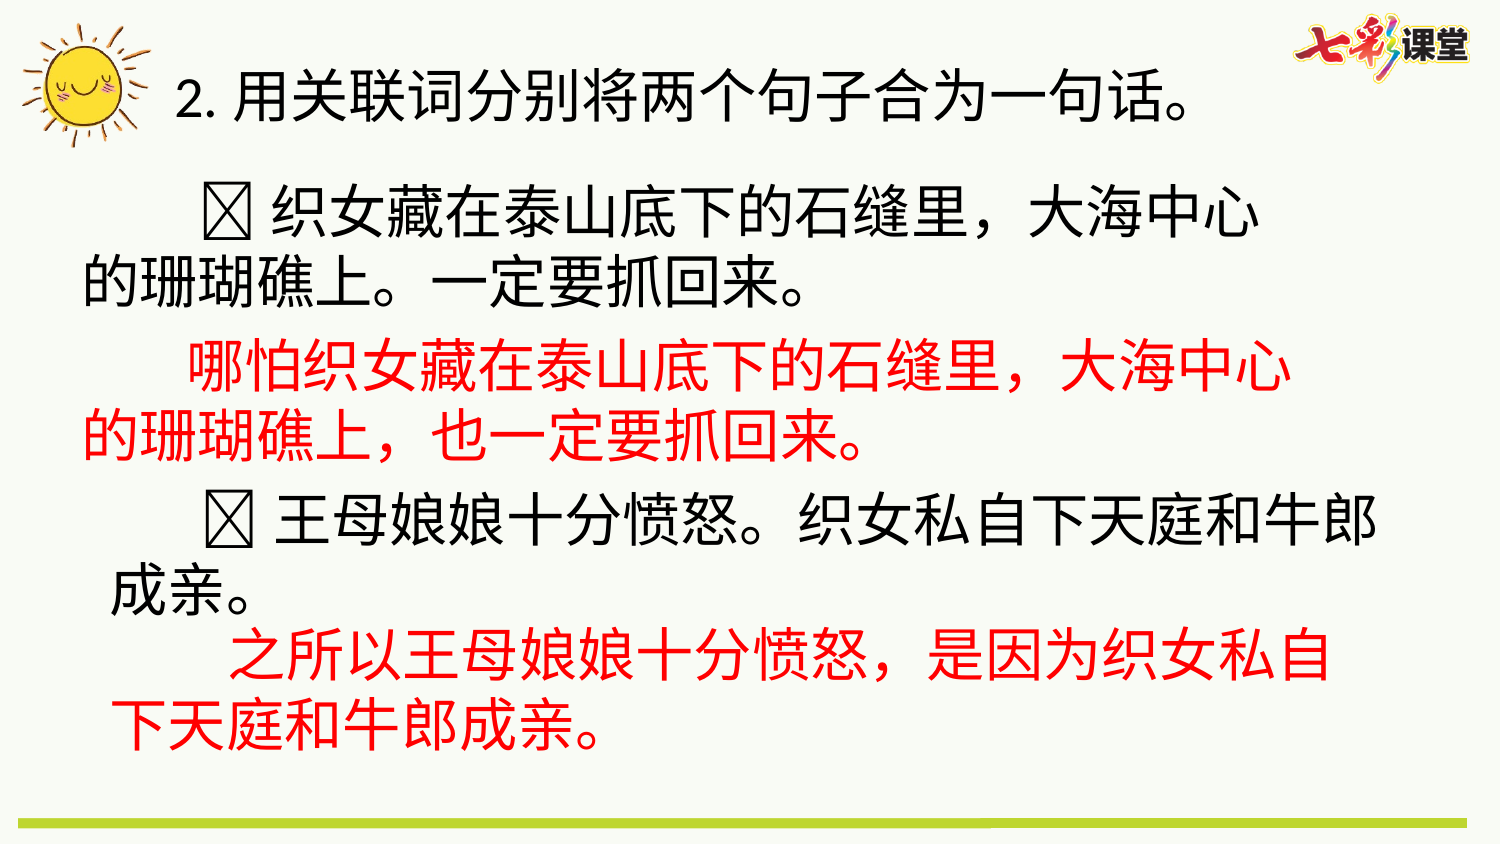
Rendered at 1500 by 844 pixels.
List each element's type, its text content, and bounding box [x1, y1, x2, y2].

text_box 2.用关联词分别将两个句子合为一句话。 [159, 51, 1500, 137]
text_box 哪怕织女藏在泰山底下的石缝里，大海中心的珊瑚礁上，也一定要抓回来。 [66, 321, 1353, 476]
text_box 之所以王母娘娘十分愤怒，是因为织女私自下天庭和牛郎成亲。 [95, 610, 1353, 766]
picture [1291, 9, 1472, 51]
picture [18, 771, 1467, 844]
picture [0, 0, 173, 172]
text_box 织女藏在泰山底下的石缝里，大海中心的珊瑚礁上。一定要抓回来。 [66, 167, 1329, 321]
text_box 王母娘娘十分愤怒。织女私自下天庭和牛郎成亲。 [95, 475, 1417, 630]
